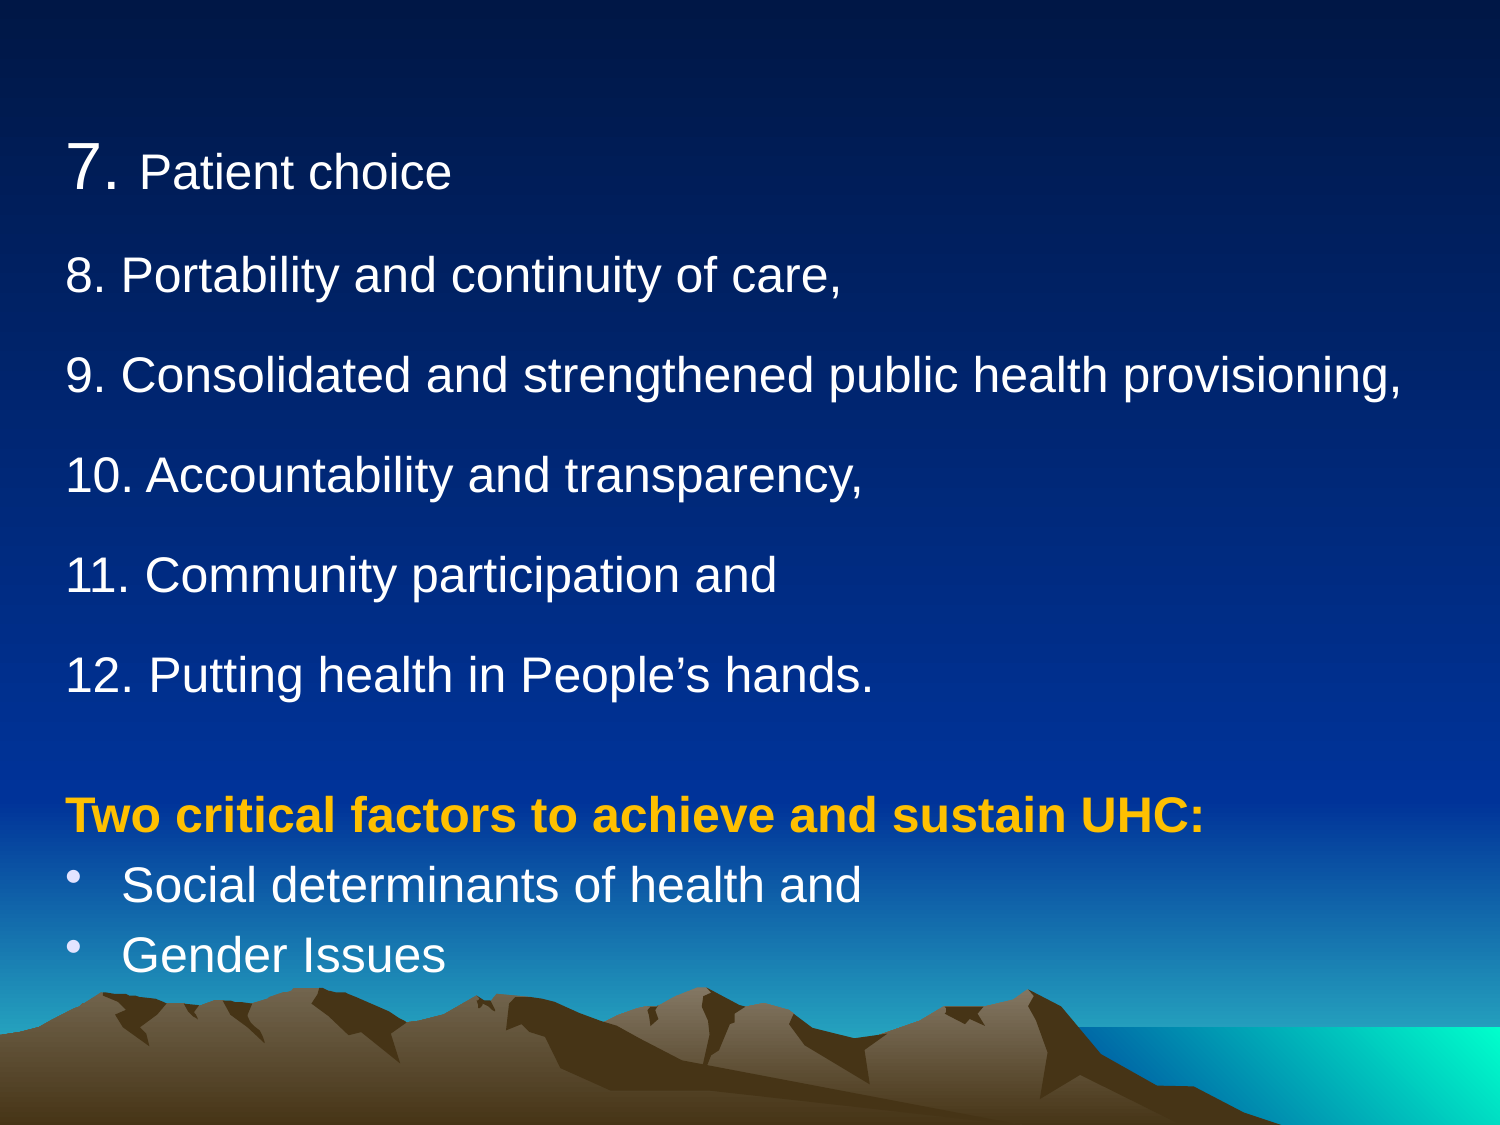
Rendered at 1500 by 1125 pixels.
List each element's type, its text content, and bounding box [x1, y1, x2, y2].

list 7. Patient choice 8. Portability and continuity of care, 9. Consolidated and strengthened public health provisioning, 10. Accountability and transparency, 11. Community participation and 12. Putting health in People’s hands. Two critical factors to achieve and sustain UHC: Social determinants of health and Gender Issues [49, 74, 1426, 1051]
